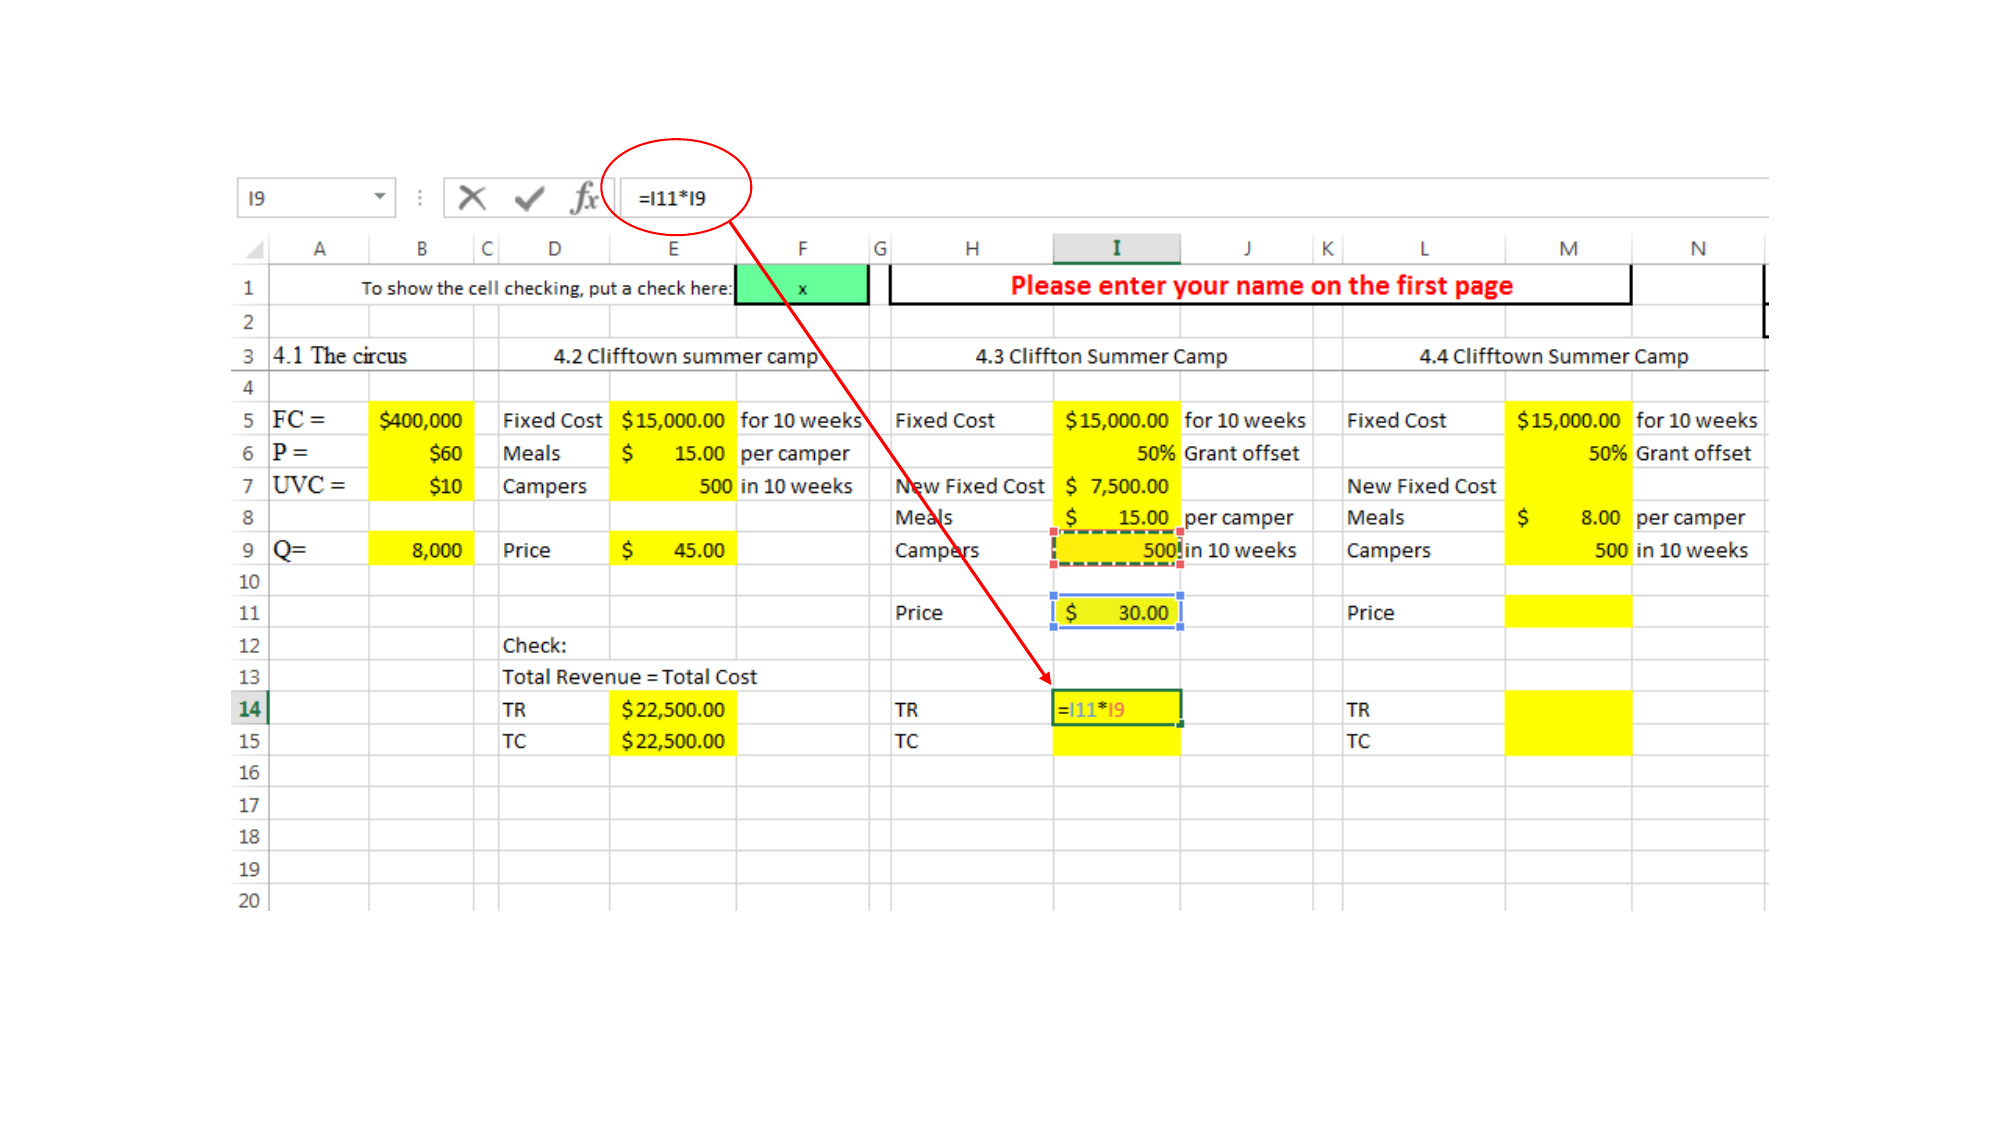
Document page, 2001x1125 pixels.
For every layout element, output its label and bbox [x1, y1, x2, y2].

list [231, 162, 1769, 911]
text_box [729, 221, 1052, 686]
text_box [611, 138, 742, 162]
